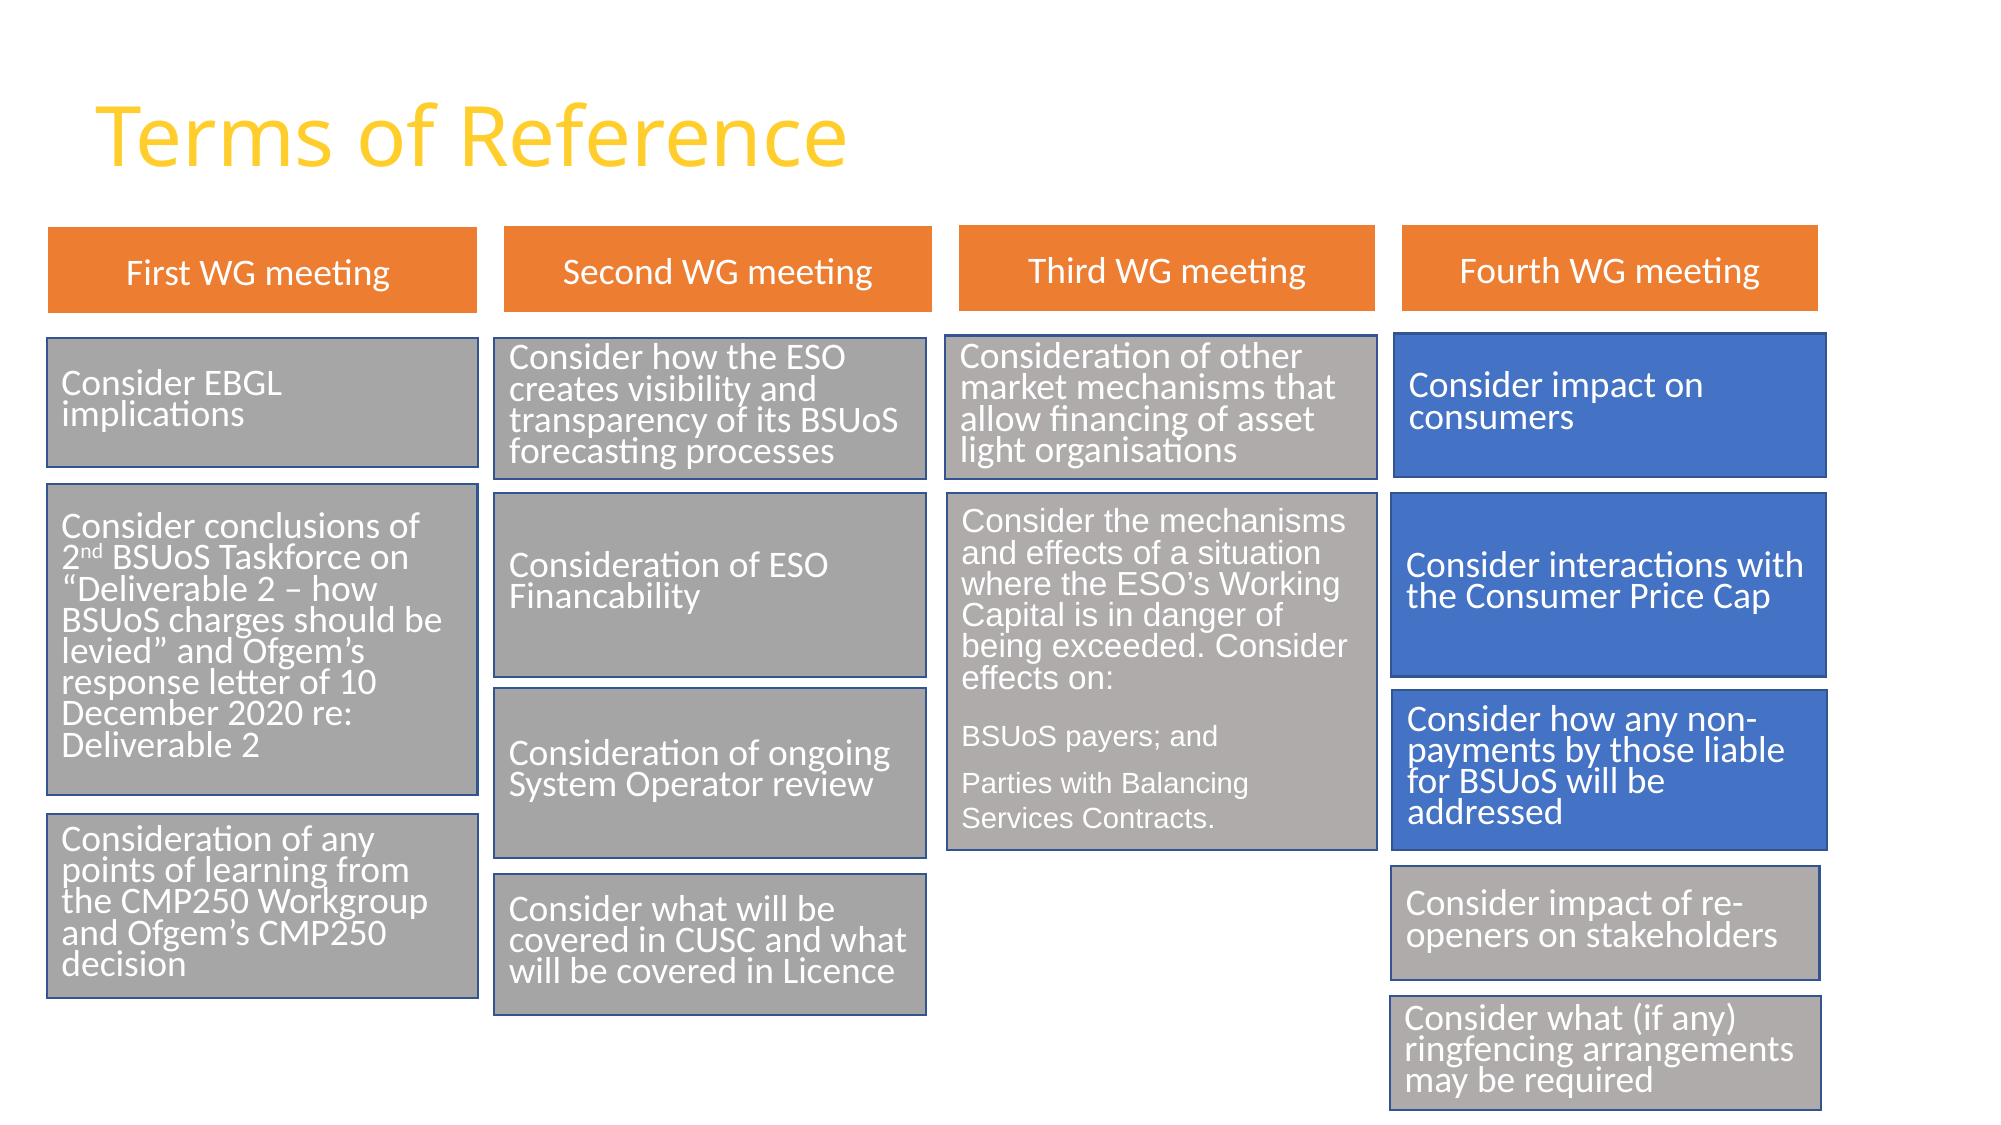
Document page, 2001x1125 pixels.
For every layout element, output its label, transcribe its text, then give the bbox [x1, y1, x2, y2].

text_box Consideration of other market mechanisms that allow financing of asset light organisations [944, 334, 1378, 480]
text_box Consider impact on consumers [1393, 332, 1827, 478]
text_box Consider what (if any) ringfencing arrangements may be required [1389, 995, 1822, 1111]
title Terms of Reference [80, 54, 1704, 225]
text_box Consider how any non-payments by those liable for BSUoS will be addressed [1391, 689, 1828, 851]
text_box Consider what will be covered in CUSC and what will be covered in Licence [493, 873, 927, 1016]
text_box Third WG meeting [956, 222, 1378, 314]
text_box Consideration of ongoing System Operator review [493, 687, 927, 859]
text_box Fourth WG meeting [1399, 222, 1821, 314]
text_box Consider how the ESO creates visibility and transparency of its BSUoS forecasting processes [493, 337, 927, 480]
text_box Consideration of ESO Financability [493, 492, 927, 678]
text_box Consider EBGL implications [46, 337, 479, 468]
text_box Consideration of any points of learning from the CMP250 Workgroup and Ofgem’s CMP250 decision [46, 813, 479, 999]
text_box Consider conclusions of 2nd BSUoS Taskforce on “Deliverable 2 – how BSUoS charges should be levied” and Ofgem’s response letter of 10 December 2020 re: Deliverable 2 [46, 483, 479, 796]
text_box First WG meeting [45, 224, 480, 316]
text_box Consider interactions with the Consumer Price Cap [1390, 492, 1827, 678]
text_box Consider the mechanisms and effects of a situation where the ESO’s Working Capital is in danger of being exceeded. Consider effects on: BSUoS payers; and Parties with Balancing Services Contracts. [946, 492, 1378, 851]
text_box Consider impact of re-openers on stakeholders [1390, 865, 1821, 981]
text_box Second WG meeting [501, 223, 935, 316]
